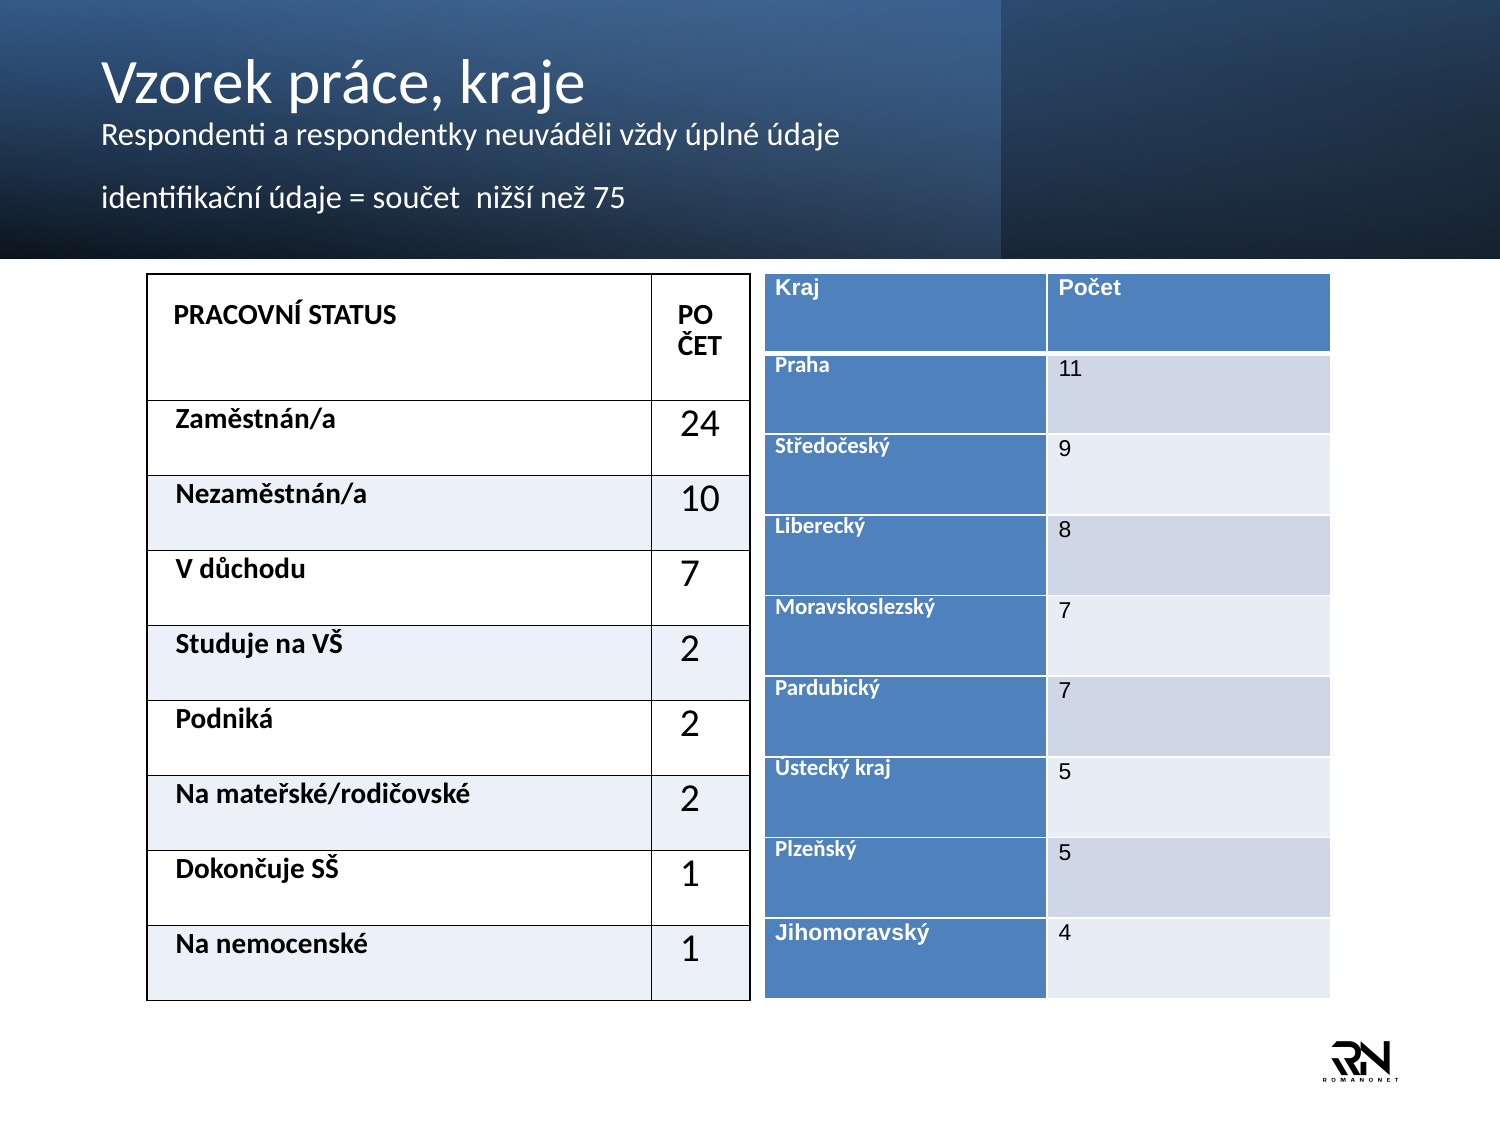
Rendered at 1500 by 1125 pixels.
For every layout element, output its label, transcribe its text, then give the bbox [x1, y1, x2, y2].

table_header POČET [652, 275, 749, 400]
table_cell 1 [652, 926, 749, 1000]
table_cell Pardubický [765, 677, 1046, 756]
table_cell Ústecký kraj [765, 758, 1046, 837]
table_cell 9 [1048, 435, 1330, 514]
table_cell 10 [652, 476, 749, 550]
picture [1297, 998, 1424, 1125]
table_cell Nezaměstnán/a [148, 476, 651, 550]
table_cell Studuje na VŠ [148, 626, 651, 700]
table_cell Na nemocenské [148, 926, 651, 1000]
table_cell 5 [1048, 758, 1330, 837]
table_cell 8 [1048, 516, 1330, 595]
table_cell 24 [652, 401, 749, 475]
table_cell 5 [1048, 838, 1330, 917]
text_box [0, 259, 1500, 1125]
table_header Počet [1048, 274, 1330, 351]
table_cell 1 [652, 851, 749, 925]
text_box [0, 0, 1500, 259]
table_cell 7 [1048, 677, 1330, 756]
table_cell Jihomoravský [765, 919, 1046, 998]
table_cell Středočeský [765, 435, 1046, 514]
table_cell Plzeňský [765, 838, 1046, 917]
table_cell V důchodu [148, 551, 651, 625]
table_cell 11 [1048, 356, 1330, 433]
table_cell Praha [765, 356, 1046, 433]
table_cell 4 [1048, 919, 1330, 998]
table_cell 7 [652, 551, 749, 625]
table_header PRACOVNÍ STATUS [148, 275, 651, 400]
table_cell Podniká [148, 701, 651, 775]
table_cell 2 [652, 776, 749, 850]
table_cell Na mateřské/rodičovské [148, 776, 651, 850]
table_cell Liberecký [765, 516, 1046, 595]
table_cell 2 [652, 626, 749, 700]
table_cell Dokončuje SŠ [148, 851, 651, 925]
table_cell 7 [1048, 596, 1330, 675]
table_header Kraj [765, 274, 1046, 351]
table_cell Zaměstnán/a [148, 401, 651, 475]
table_cell Moravskoslezský [765, 596, 1046, 675]
title Vzorek práce, kraje Respondenti a respondentky neuváděli vždy úplné údaje identifikační údaje = součet nižší než 75 [86, 40, 956, 231]
table_cell 2 [652, 701, 749, 775]
